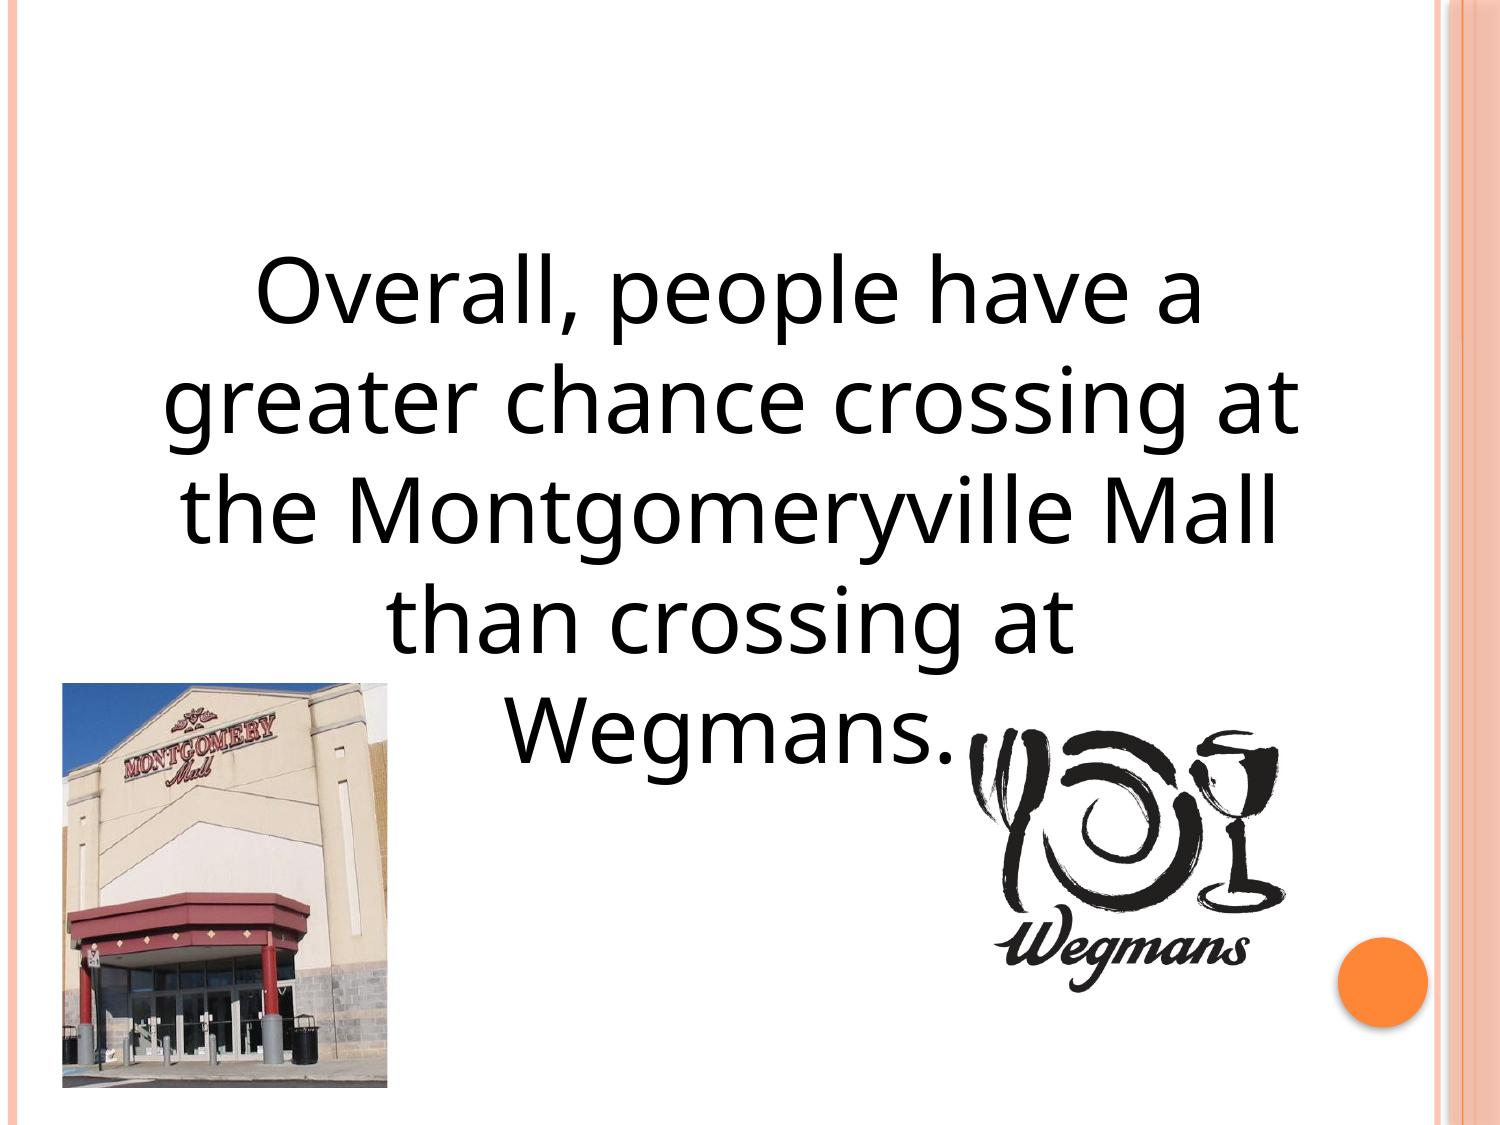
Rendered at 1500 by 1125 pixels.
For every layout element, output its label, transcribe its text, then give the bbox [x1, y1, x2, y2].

text_box Overall, people have a greater chance crossing at the Montgomeryville Mall than crossing at Wegmans. [137, 224, 1325, 790]
picture [936, 699, 1328, 1029]
picture [61, 682, 388, 1088]
